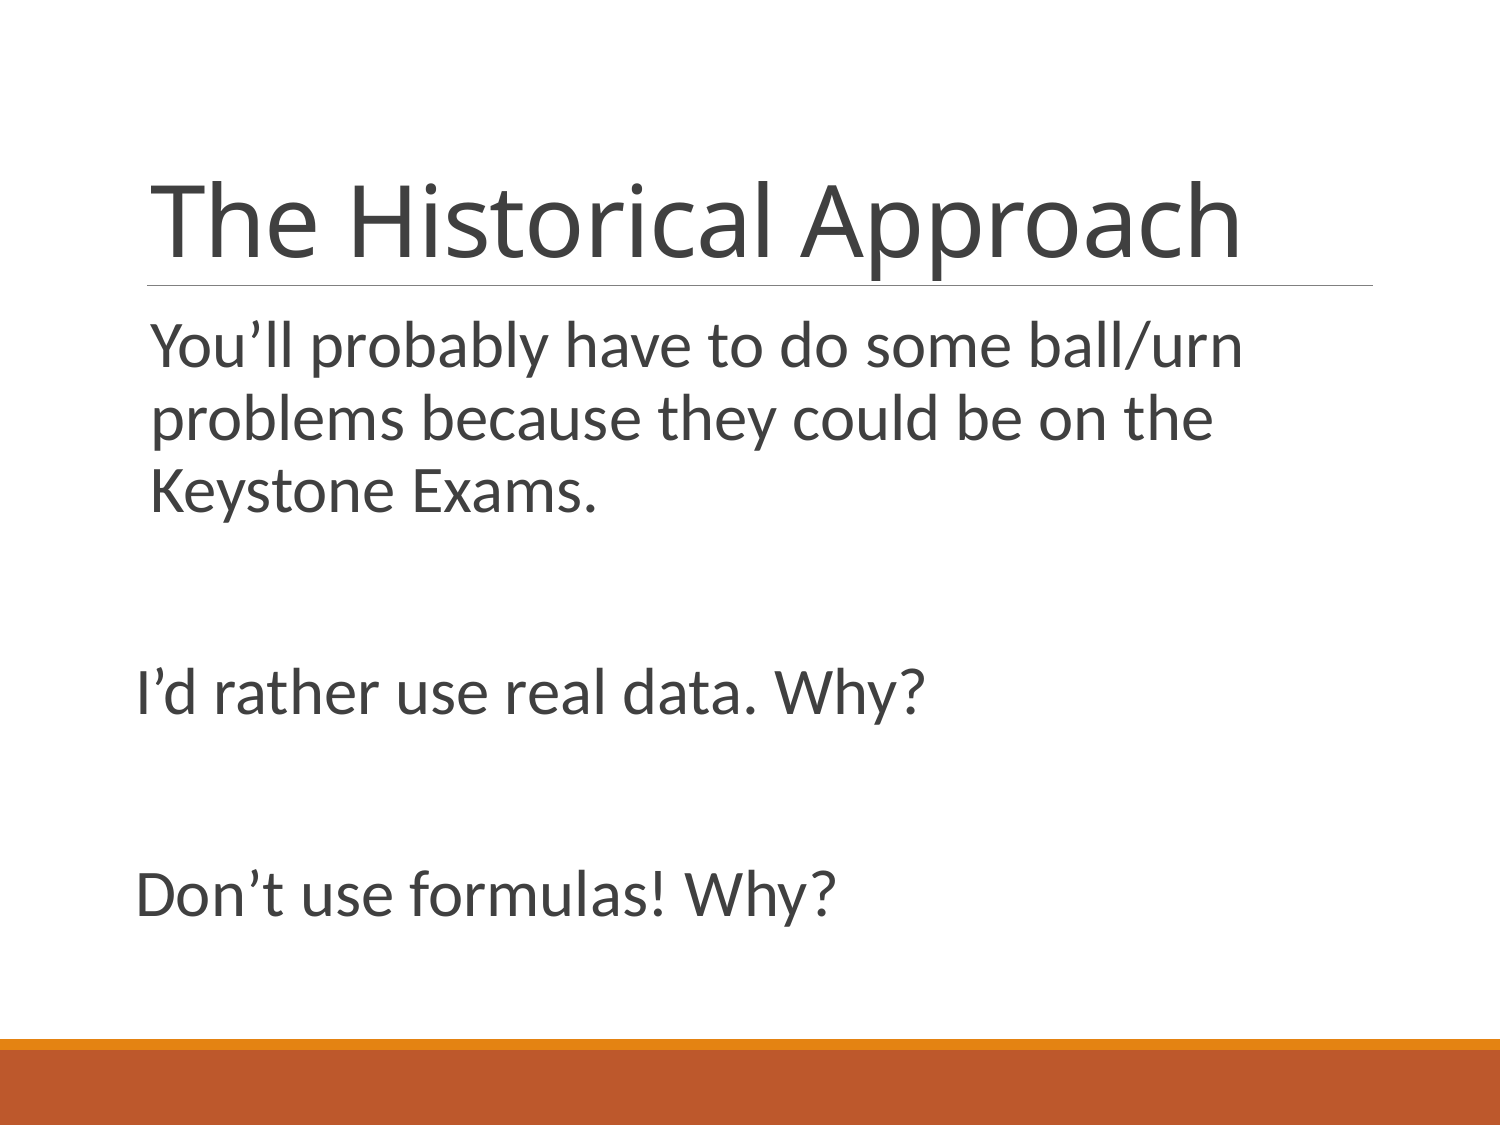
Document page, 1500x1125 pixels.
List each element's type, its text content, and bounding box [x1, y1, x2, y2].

title The Historical Approach [135, 47, 1373, 285]
list You’ll probably have to do some ball/urn problems because they could be on the Keystone Exams. I’d rather use real data. Why? Don’t use formulas! Why? [135, 302, 1373, 963]
